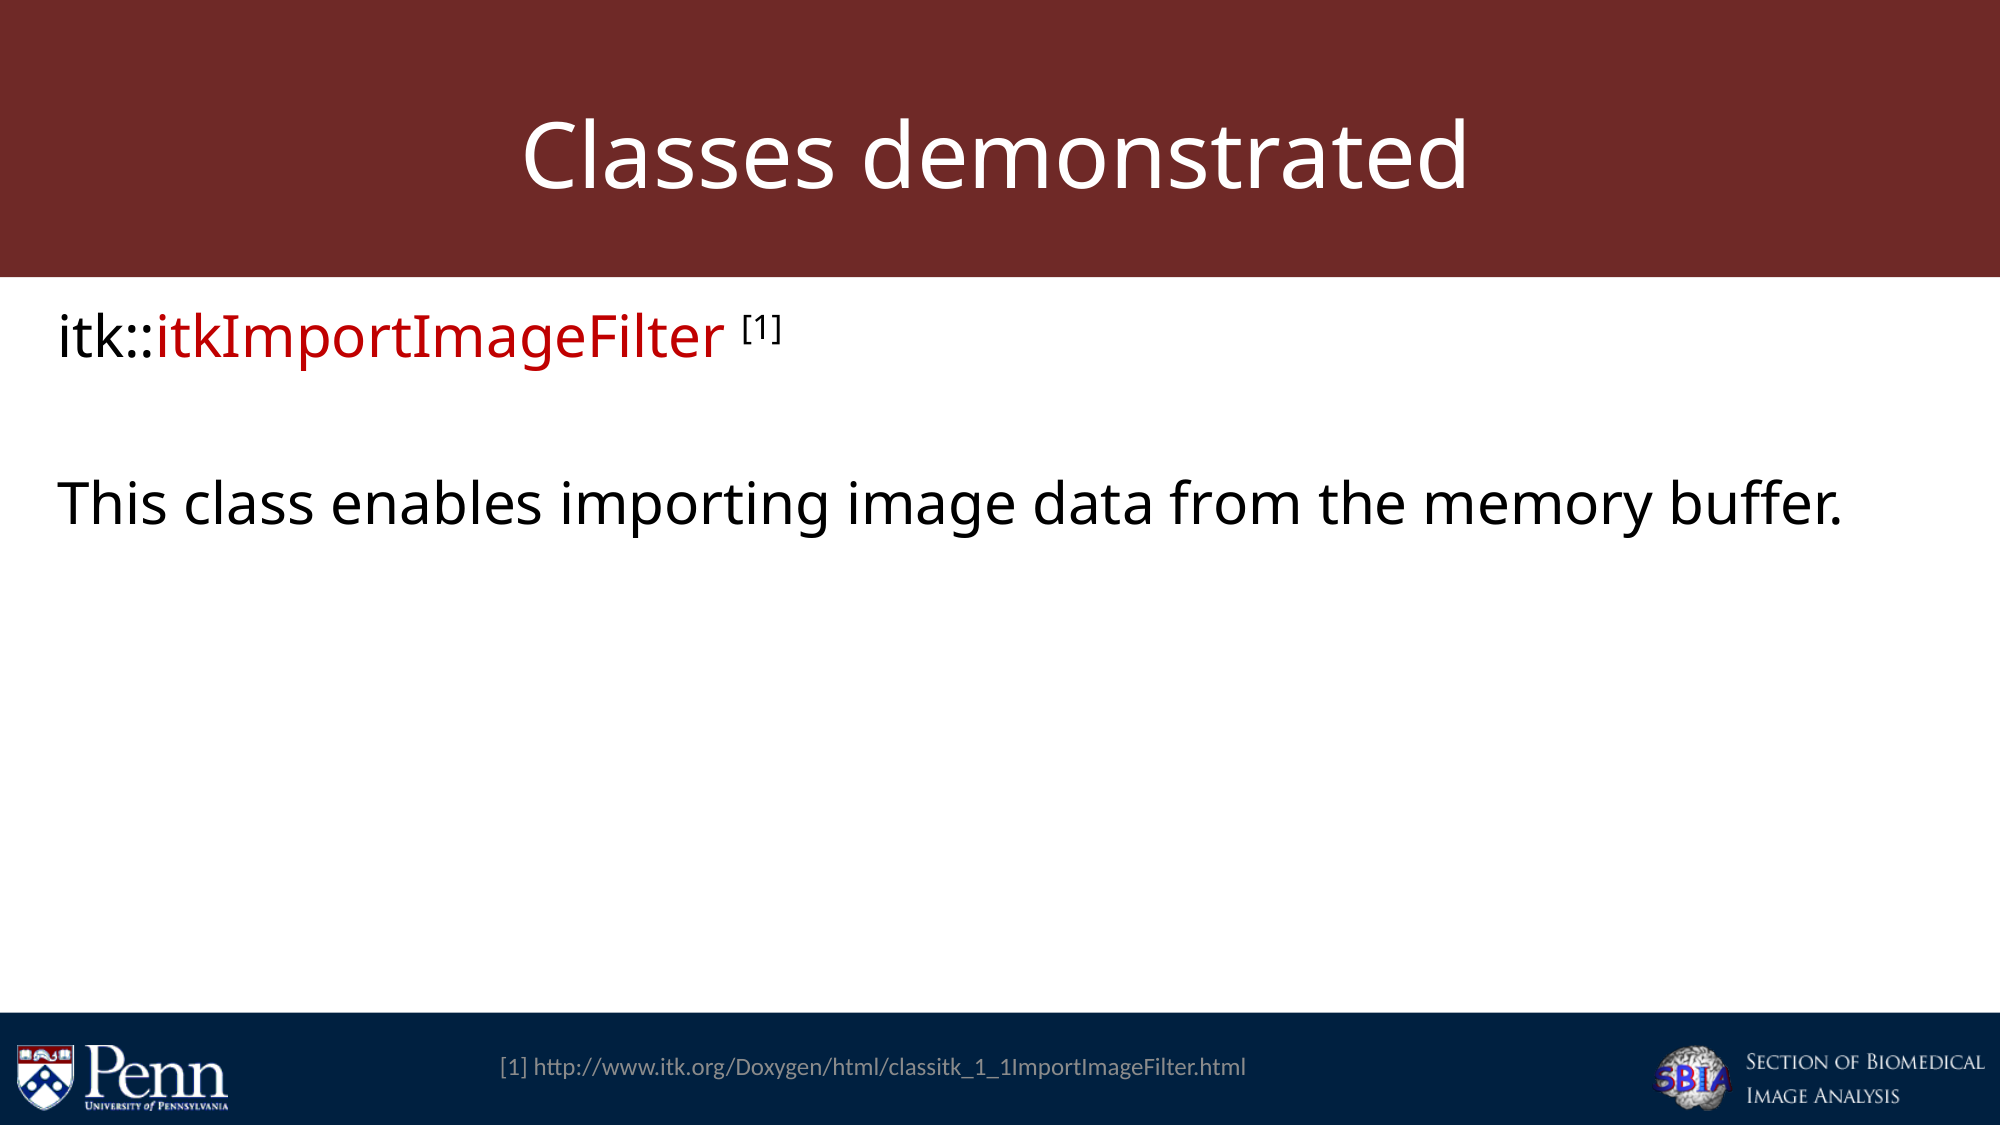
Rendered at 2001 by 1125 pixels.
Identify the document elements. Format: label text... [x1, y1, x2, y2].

picture [1652, 1044, 1985, 1112]
title Classes demonstrated [42, 43, 1952, 275]
footer [1] http://www.itk.org/Doxygen/html/classitk_1_1ImportImageFilter.html [262, 1035, 1485, 1096]
picture [17, 1045, 228, 1111]
list itk::itkImportImageFilter [1] This class enables importing image data from the memory buffer. [42, 299, 1952, 1009]
